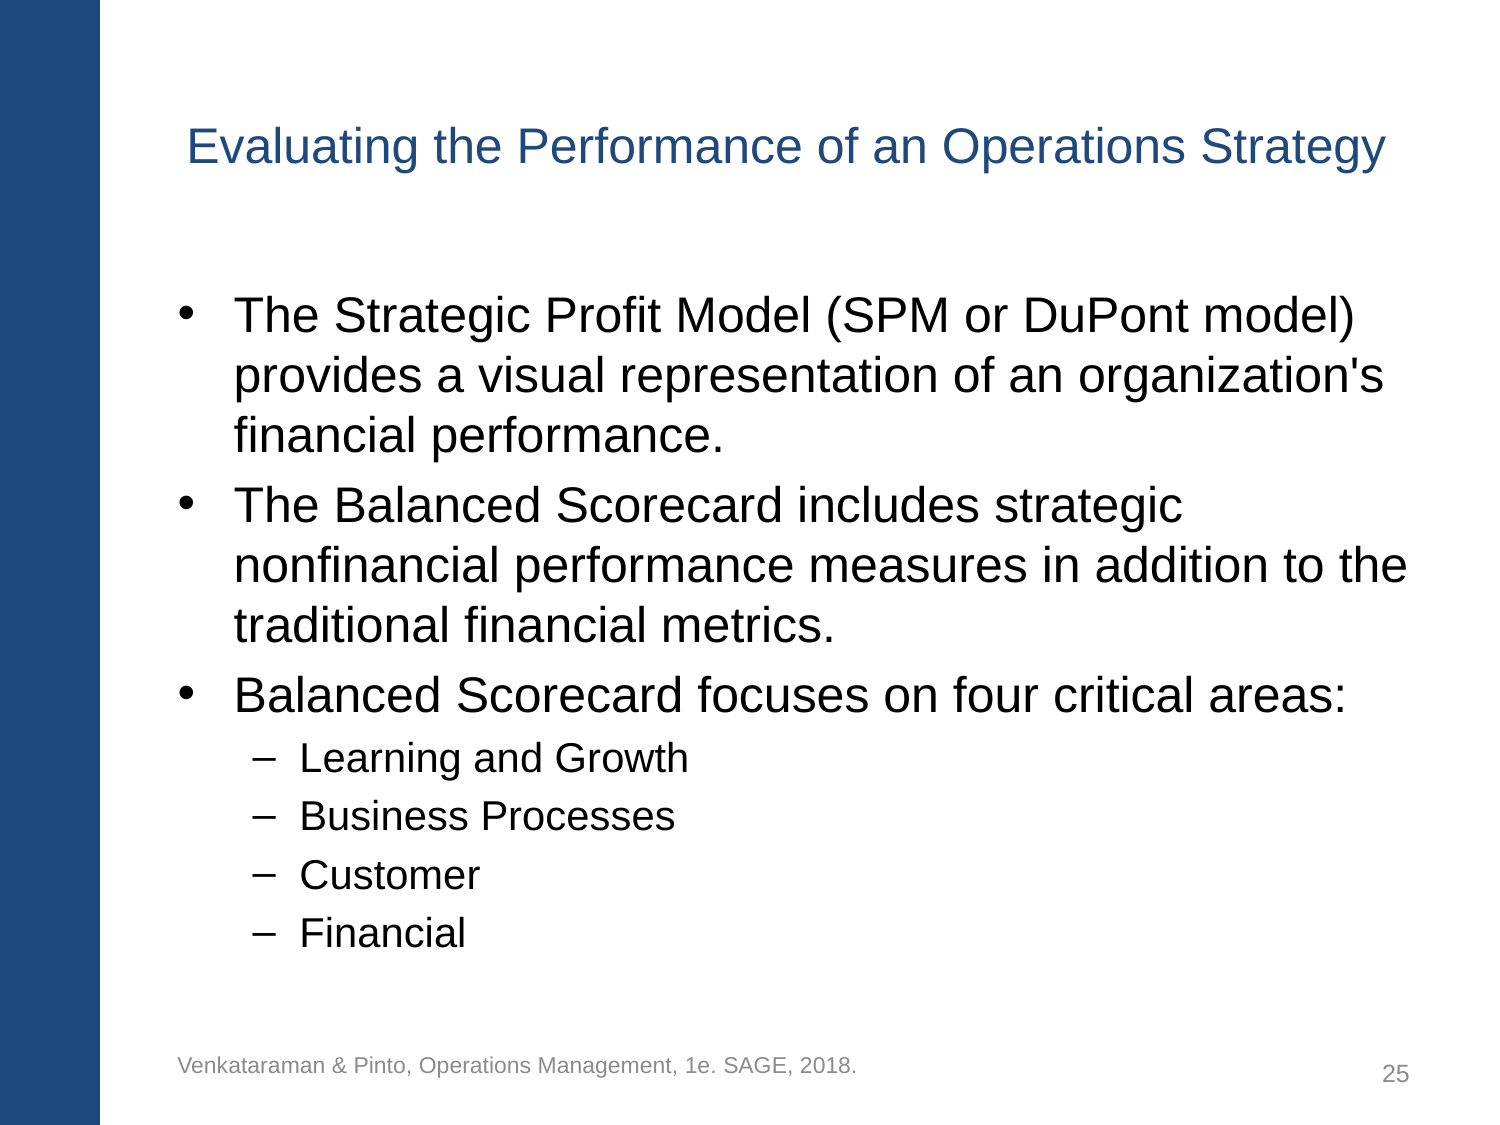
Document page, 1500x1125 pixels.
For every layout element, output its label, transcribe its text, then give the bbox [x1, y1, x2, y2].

slide_number 25 [1350, 1042, 1425, 1103]
list The Strategic Profit Model (SPM or DuPont model) provides a visual representation of an organization's financial performance. The Balanced Scorecard includes strategic nonfinancial performance measures in addition to the traditional financial metrics. Balanced Scorecard focuses on four critical areas: Learning and Growth Business Processes Customer Financial [162, 275, 1425, 1005]
title Evaluating the Performance of an Operations Strategy [162, 50, 1425, 238]
footer Venkataraman & Pinto, Operations Management, 1e. SAGE, 2018. [162, 1042, 1313, 1103]
